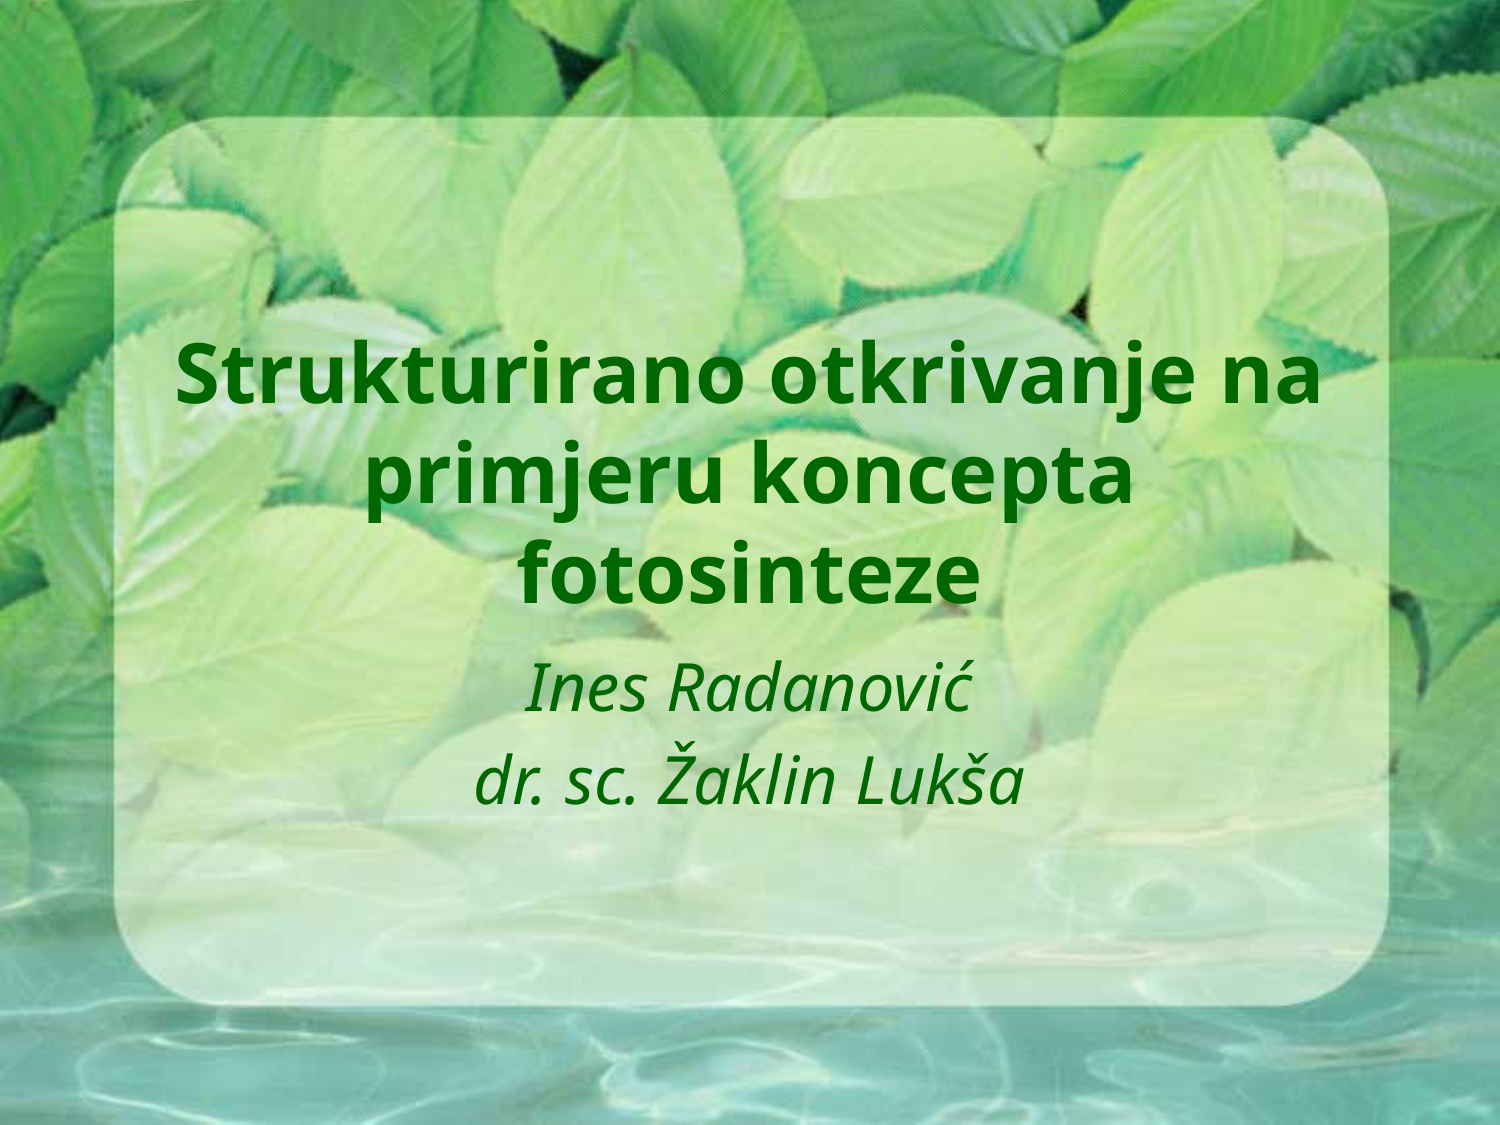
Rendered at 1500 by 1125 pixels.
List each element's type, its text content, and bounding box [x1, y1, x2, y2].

title Strukturirano otkrivanje na primjeru koncepta fotosinteze [112, 349, 1388, 591]
picture [0, 0, 1500, 1125]
subtitle Ines Radanović dr. sc. Žaklin Lukša [224, 637, 1276, 926]
